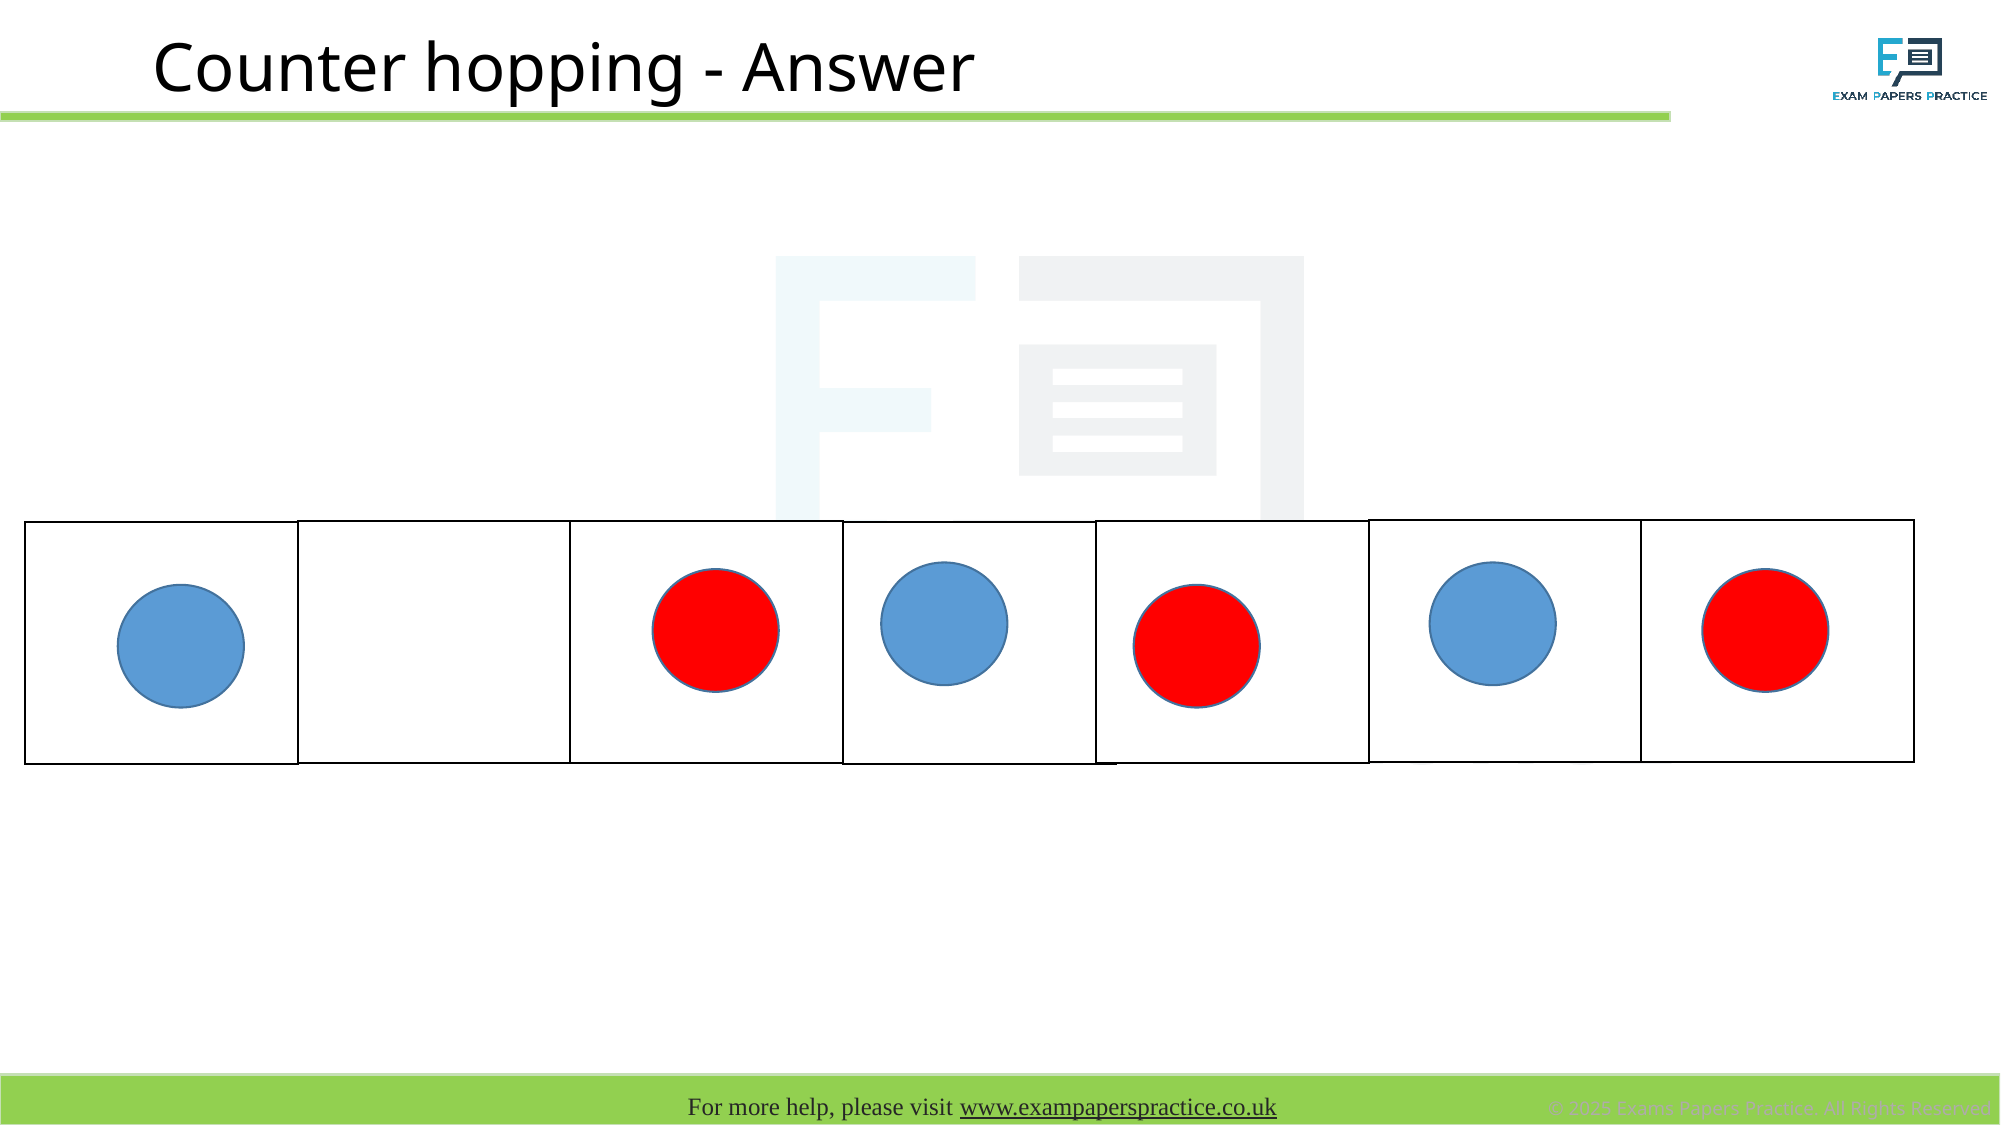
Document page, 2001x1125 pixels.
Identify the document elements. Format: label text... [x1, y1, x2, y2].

text_box [1640, 519, 1915, 763]
text_box [1132, 583, 1261, 709]
title Counter hopping - Answer [137, 65, 1863, 75]
text_box [24, 521, 299, 765]
text_box [1368, 519, 1640, 763]
text_box [880, 561, 1009, 687]
text_box [1428, 561, 1557, 687]
text_box [651, 568, 780, 693]
text_box [1095, 520, 1370, 764]
text_box [297, 520, 569, 764]
text_box [569, 520, 844, 764]
text_box [842, 521, 1117, 765]
text_box [116, 583, 245, 709]
text_box [1701, 568, 1830, 693]
